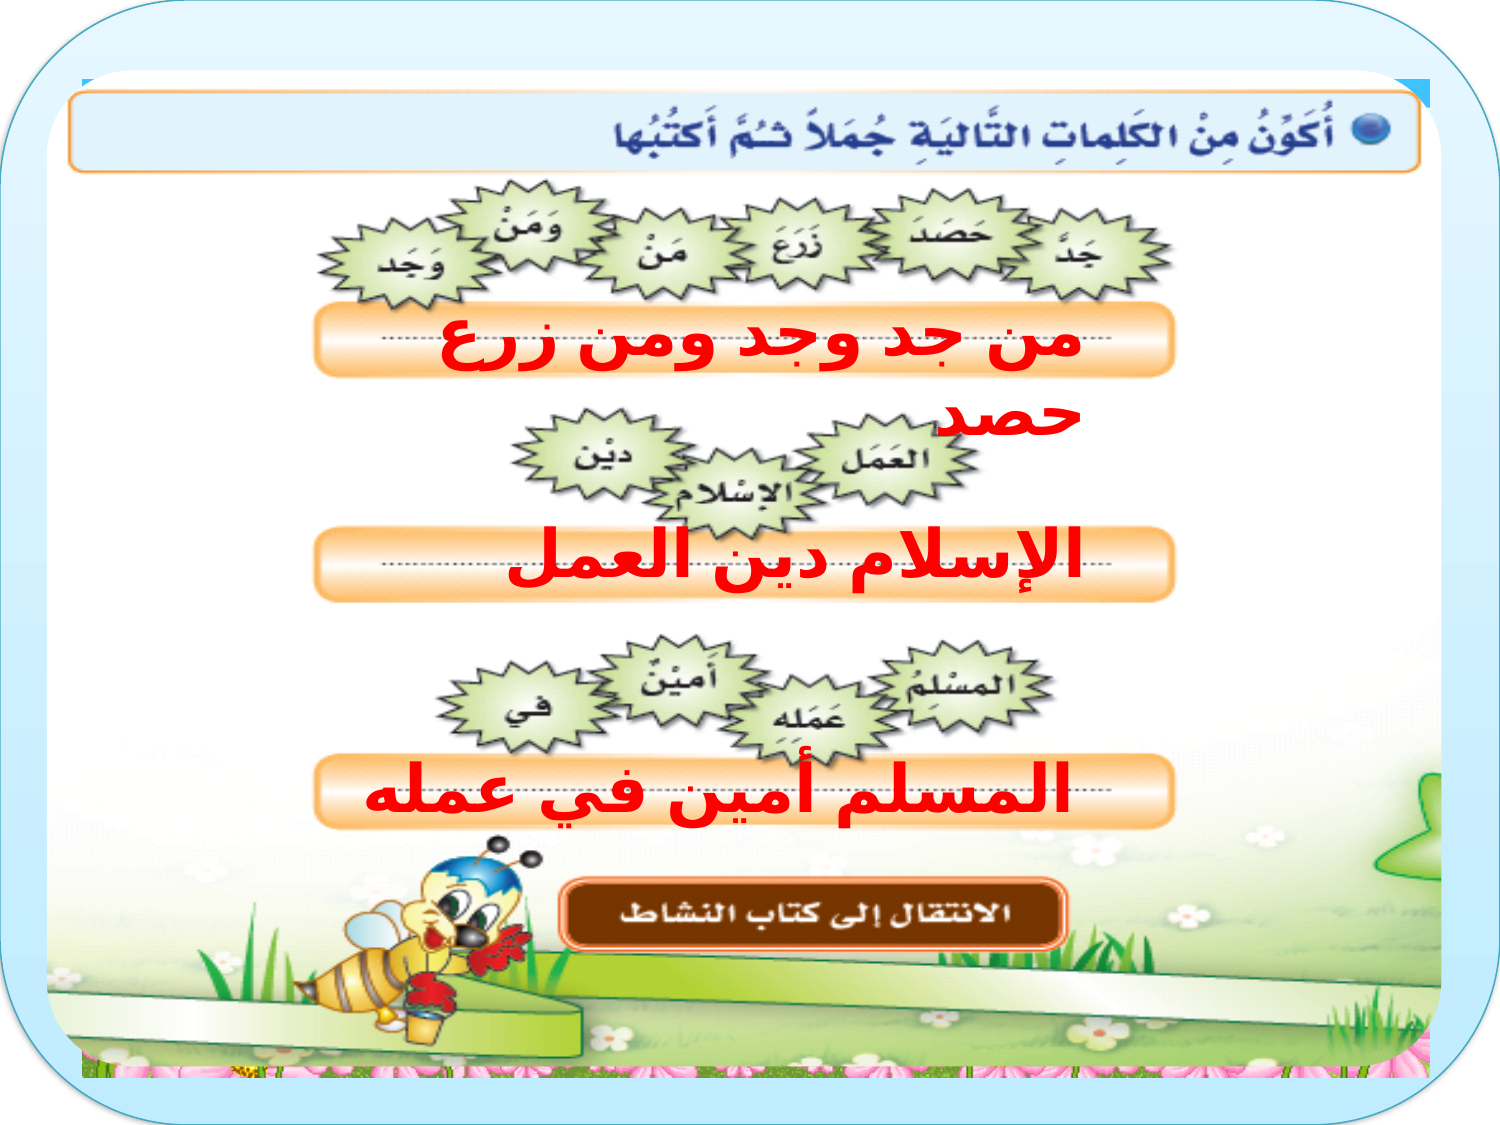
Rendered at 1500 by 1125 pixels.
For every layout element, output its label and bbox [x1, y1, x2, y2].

picture [46, 70, 1442, 1079]
text_box [0, 0, 1500, 1125]
